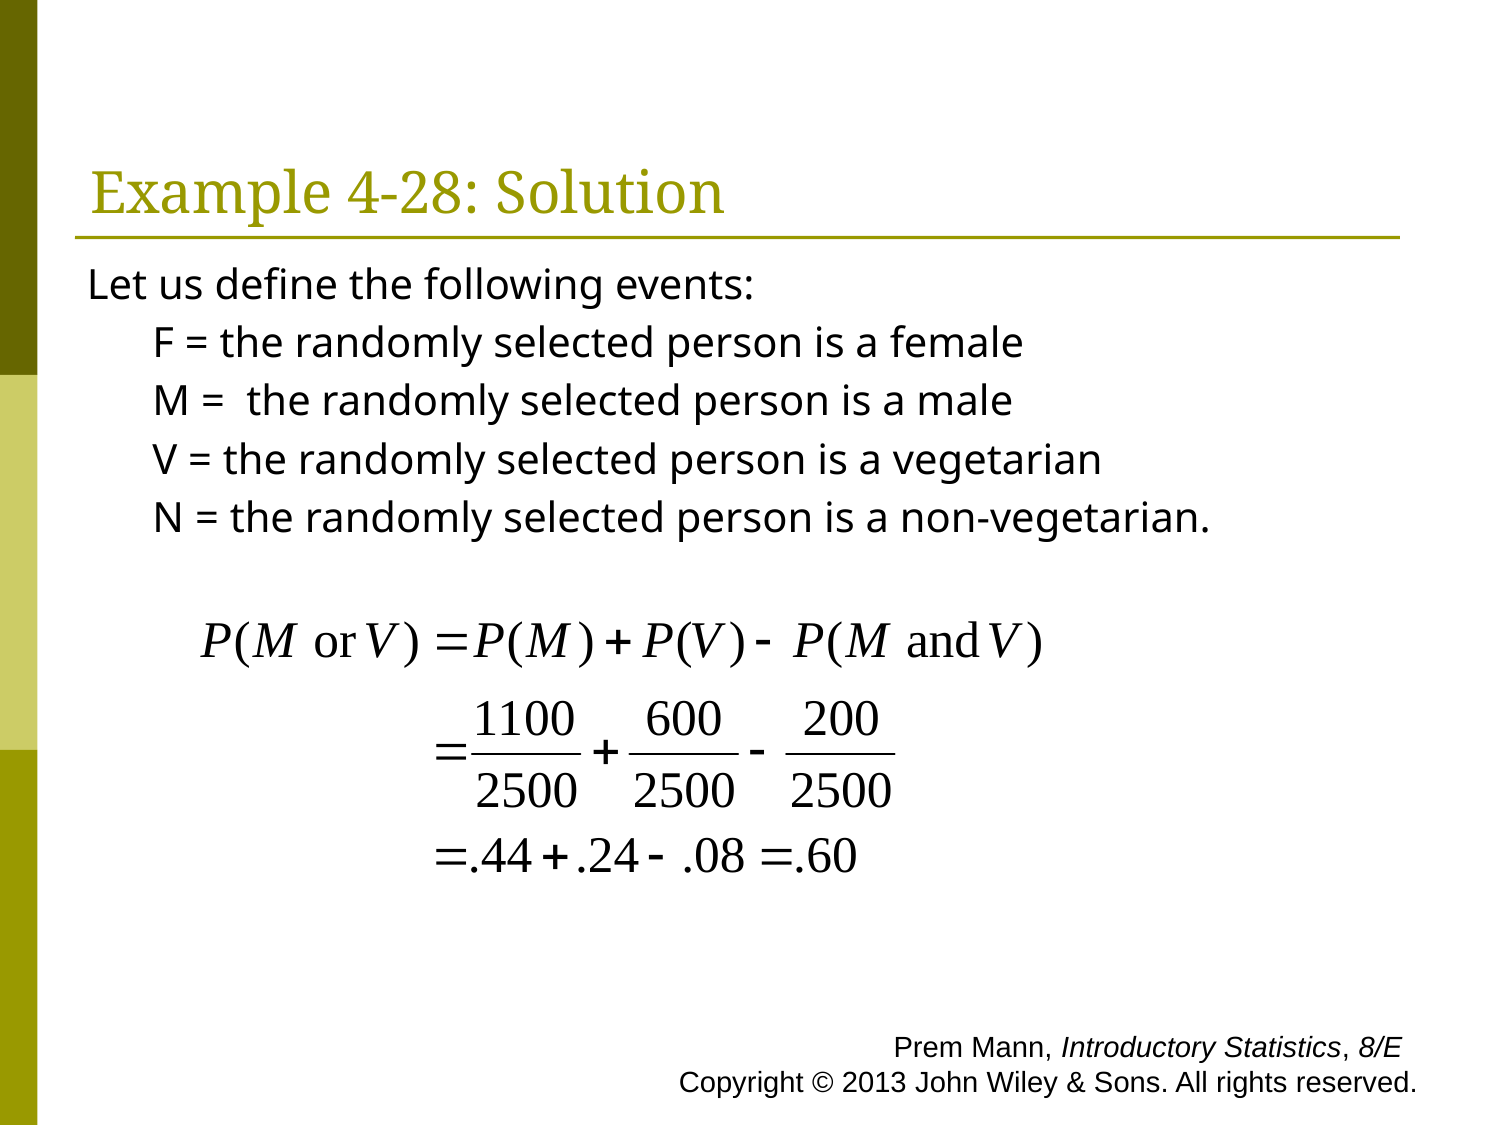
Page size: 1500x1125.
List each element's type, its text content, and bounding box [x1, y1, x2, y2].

list Let us define the following events: F = the randomly selected person is a female M = the randomly selected person is a male V = the randomly selected person is a vegetarian N = the randomly selected person is a non-vegetarian. [15, 249, 1463, 925]
title Example 4-28: Solution [75, 45, 1425, 233]
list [191, 612, 1051, 884]
text_box Prem Mann, Introductory Statistics, 8/E Copyright © 2013 John Wiley & Sons. All rights reserved. [664, 1020, 1449, 1106]
